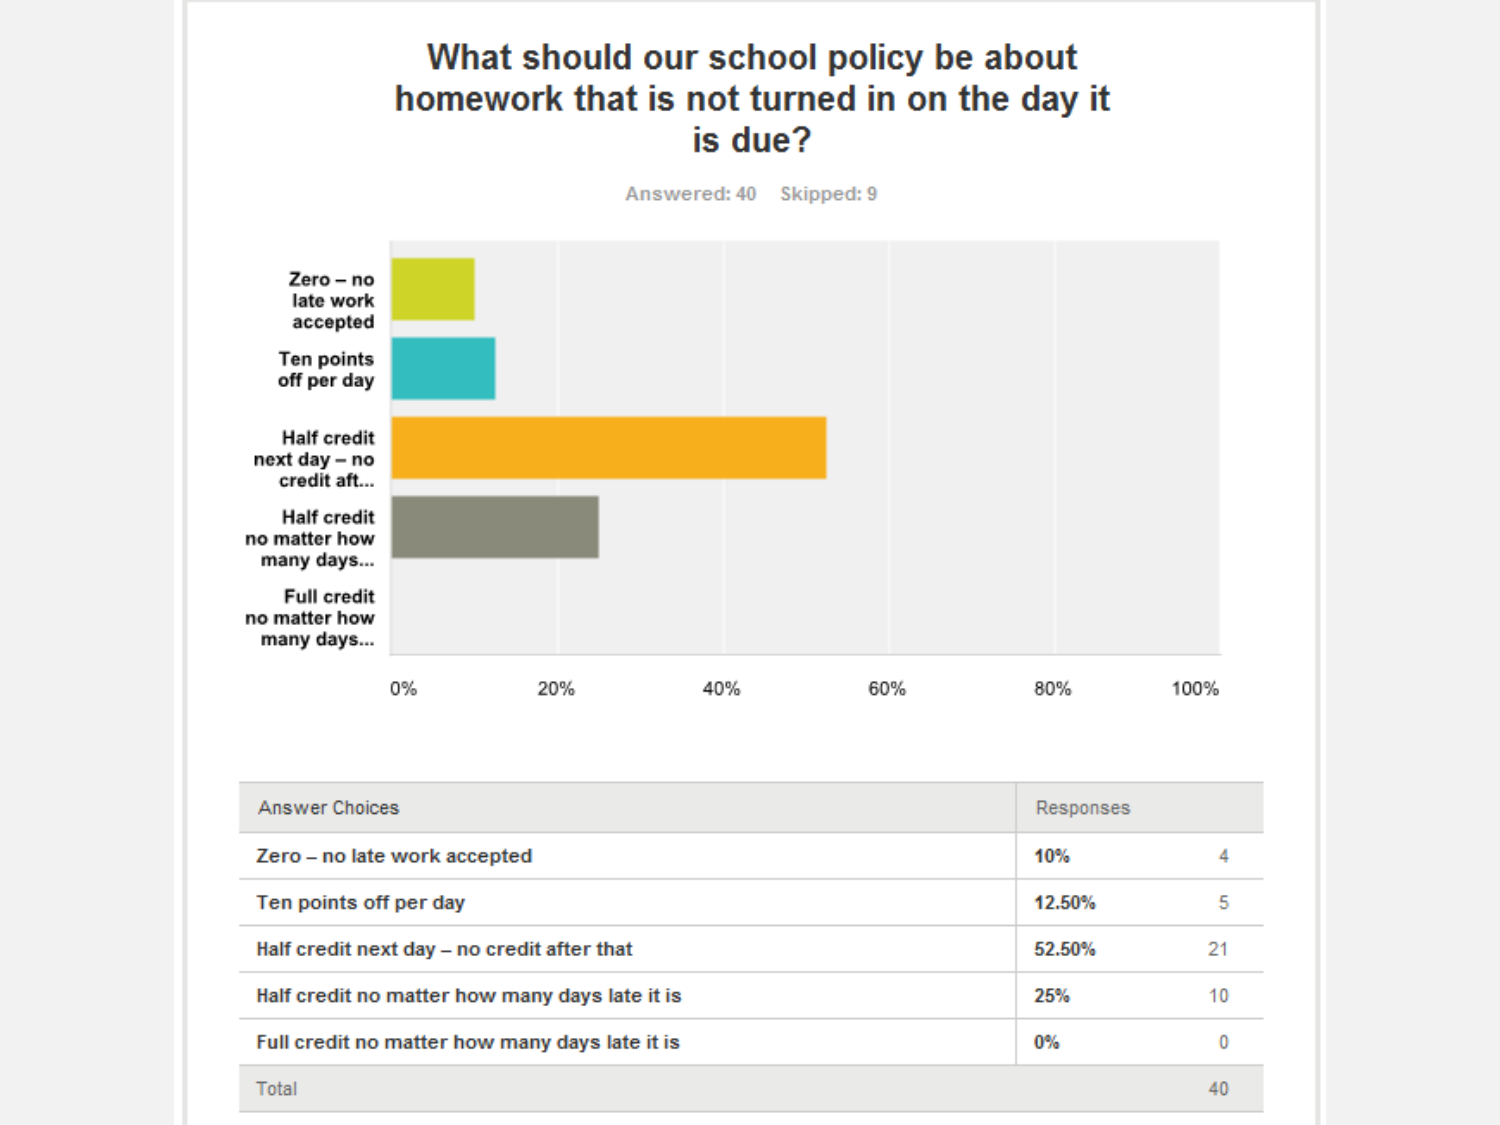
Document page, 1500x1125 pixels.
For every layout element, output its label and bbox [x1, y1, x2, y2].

picture [174, 0, 1326, 1125]
